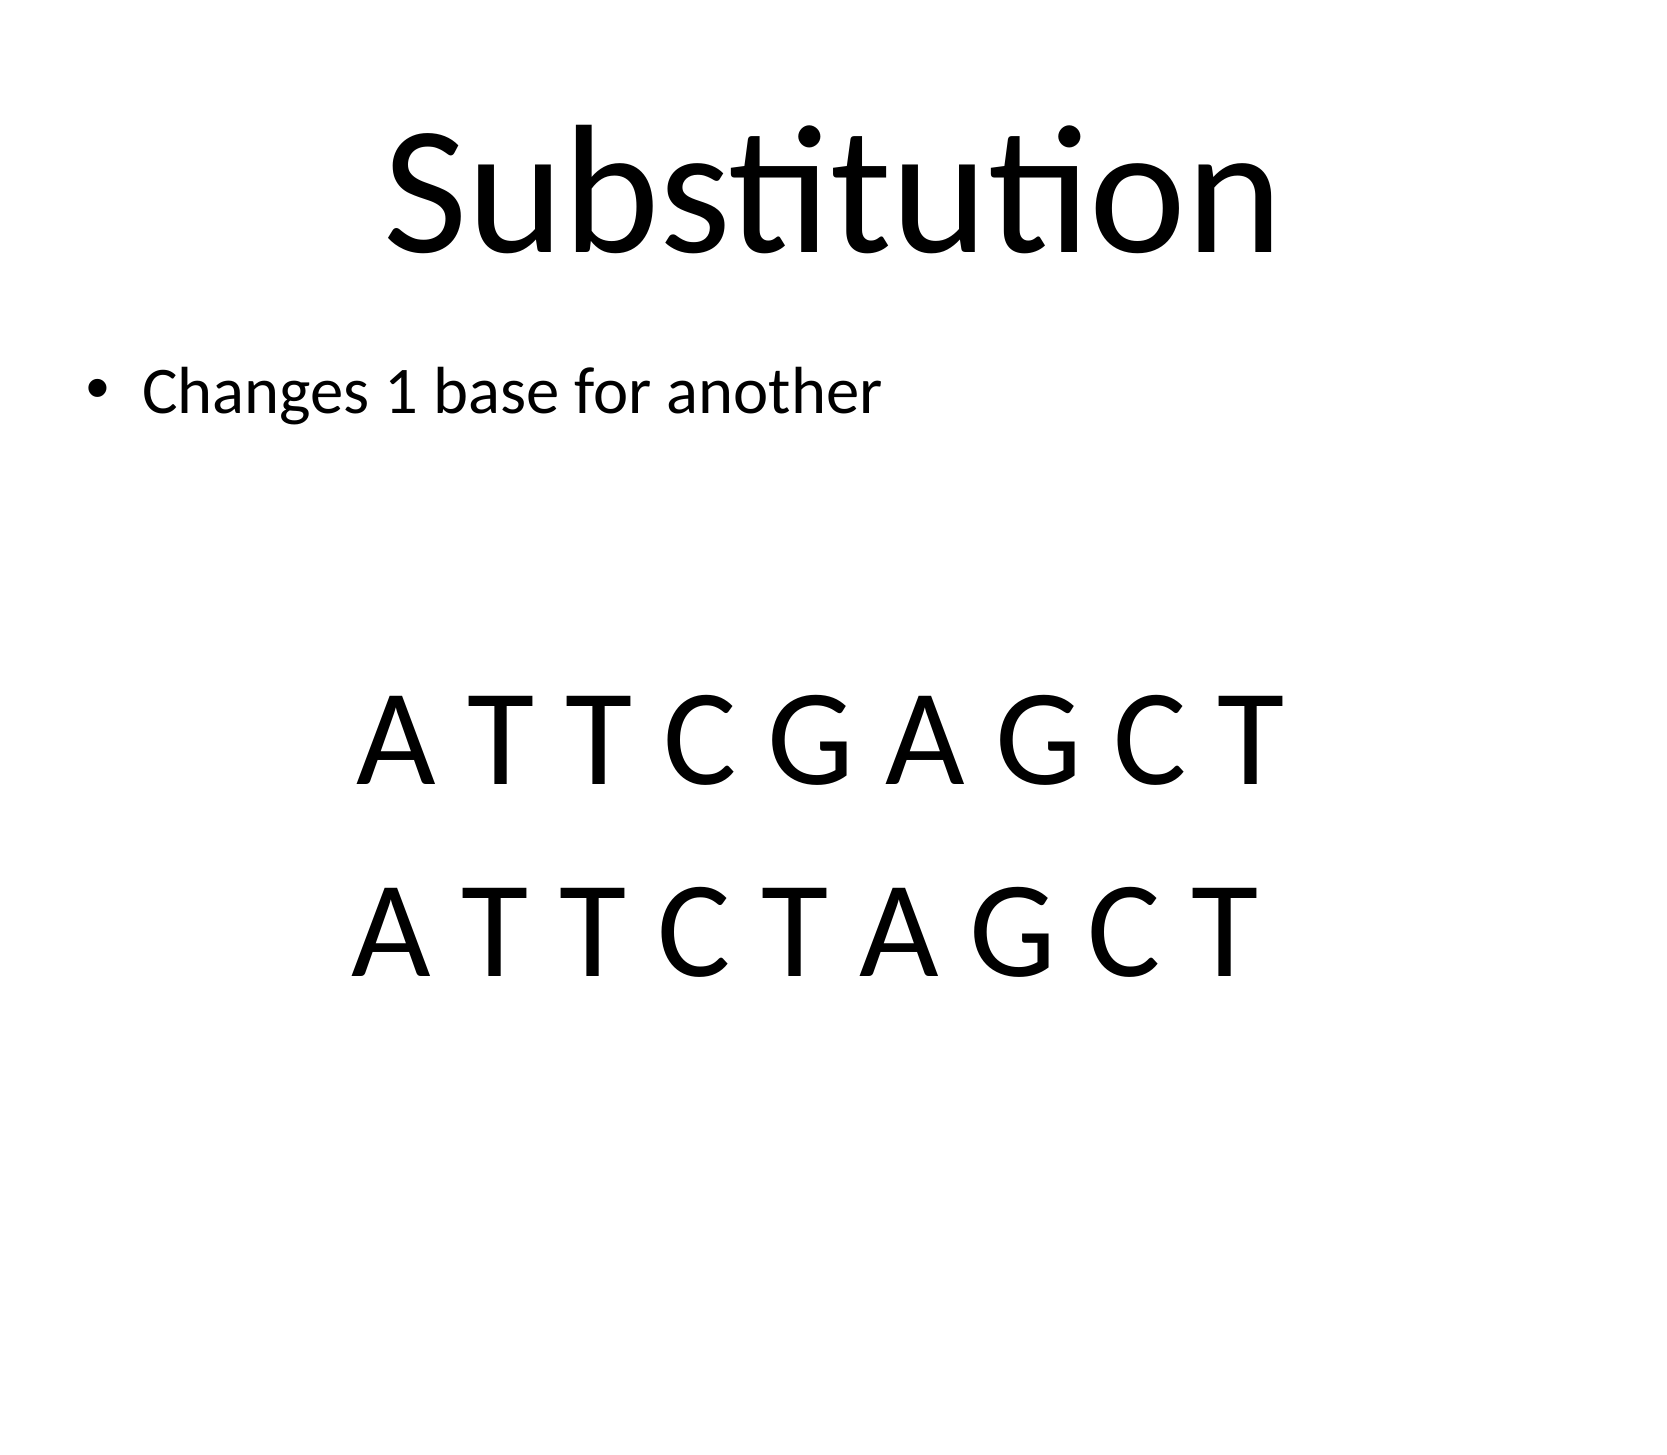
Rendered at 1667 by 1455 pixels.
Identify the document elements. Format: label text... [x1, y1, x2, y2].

title Substitution [83, 58, 1584, 301]
list Changes 1 base for another A T T C G A G C T A T T C T A G C T [70, 339, 1571, 1300]
